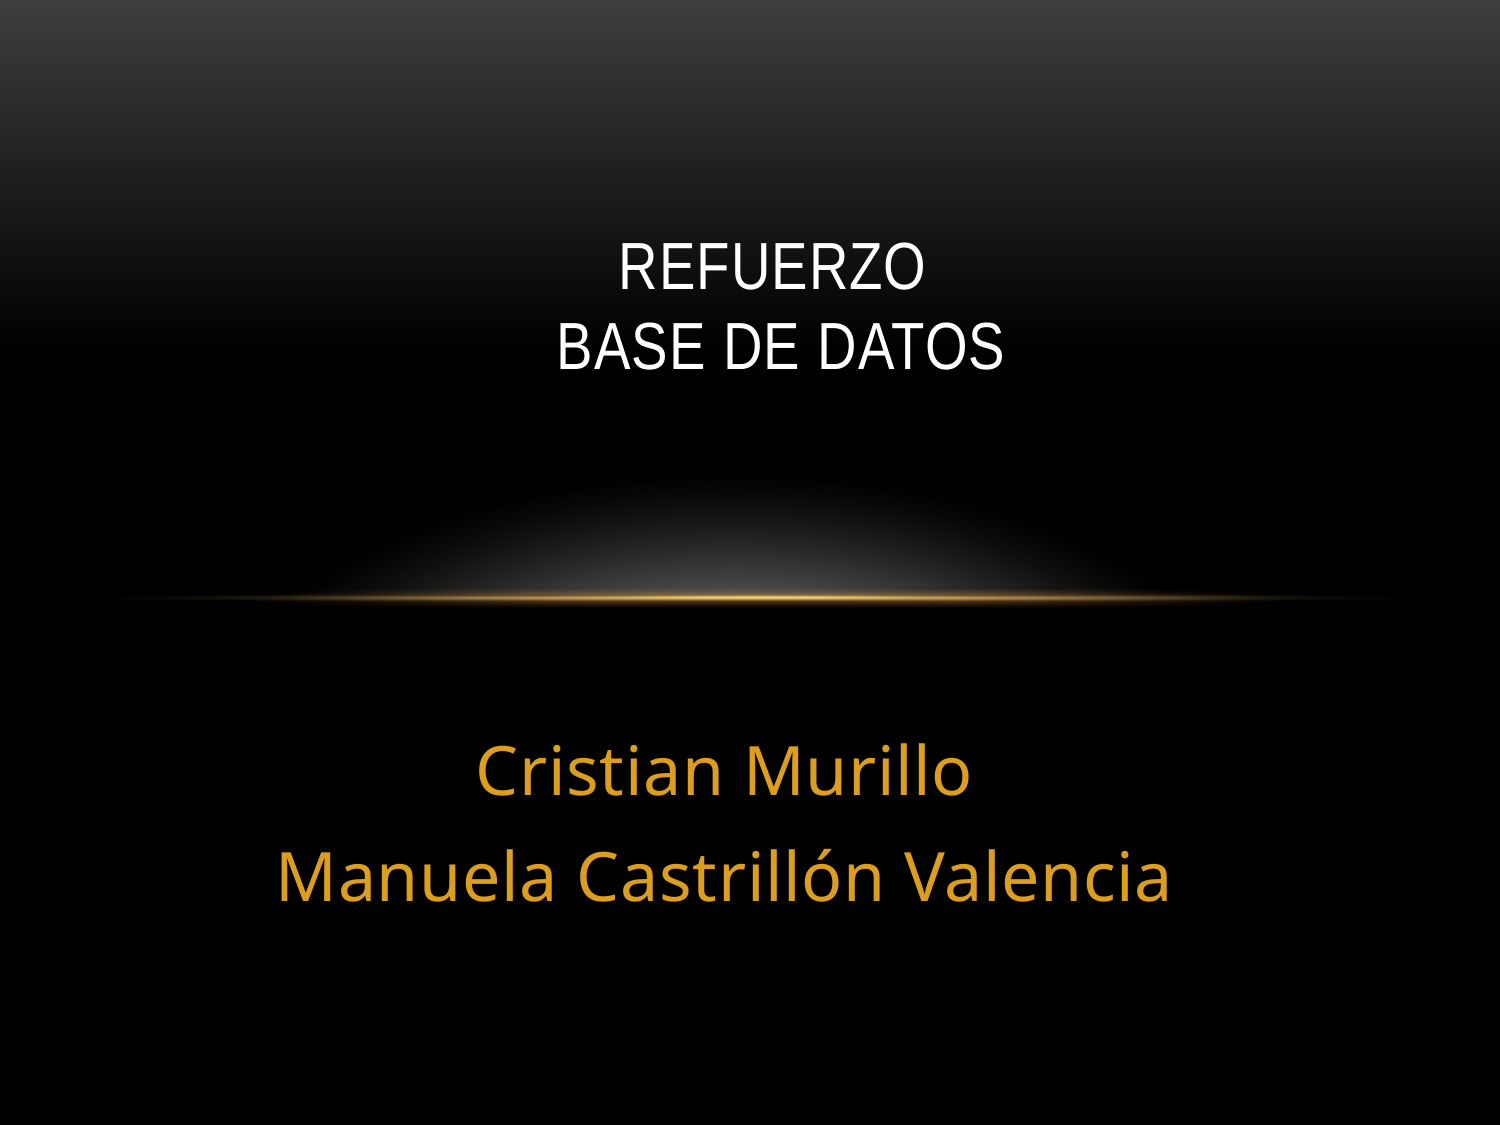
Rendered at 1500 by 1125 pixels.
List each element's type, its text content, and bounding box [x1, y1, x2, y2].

title Refuerzo base de datos [135, 149, 1411, 391]
picture [0, 0, 1500, 750]
subtitle Cristian Murillo Manuela Castrillón Valencia [200, 637, 1250, 925]
